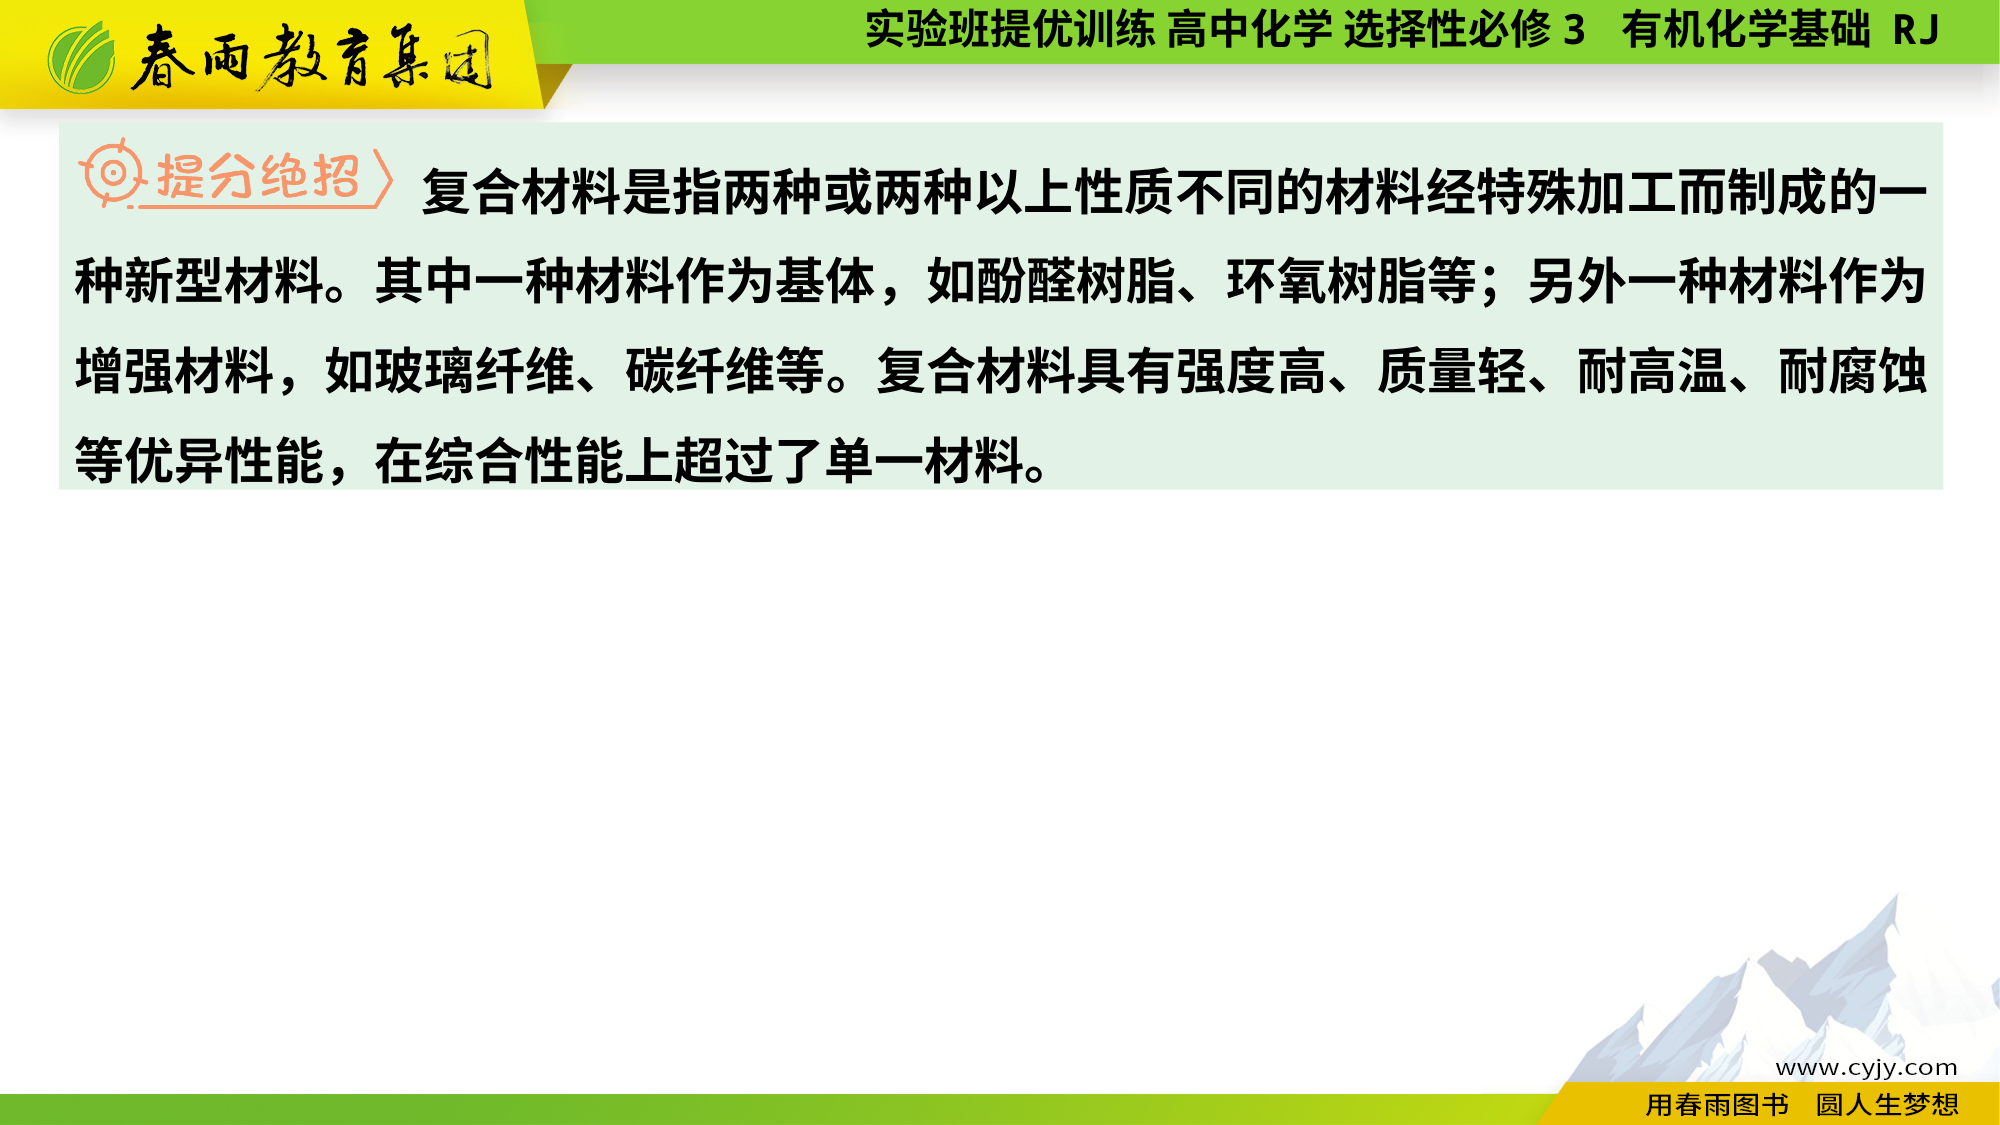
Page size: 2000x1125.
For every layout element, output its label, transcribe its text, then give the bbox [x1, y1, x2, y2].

picture [0, 0, 2000, 1125]
list 复合材料是指两种或两种以上性质不同的材料经特殊加工而制成的一种新型材料。其中一种材料作为基体，如酚醛树脂、环氧树脂等；另外一种材料作为增强材料，如玻璃纤维、碳纤维等。复合材料具有强度高、质量轻、耐高温、耐腐蚀等优异性能，在综合性能上超过了单一材料。 [59, 122, 1944, 490]
